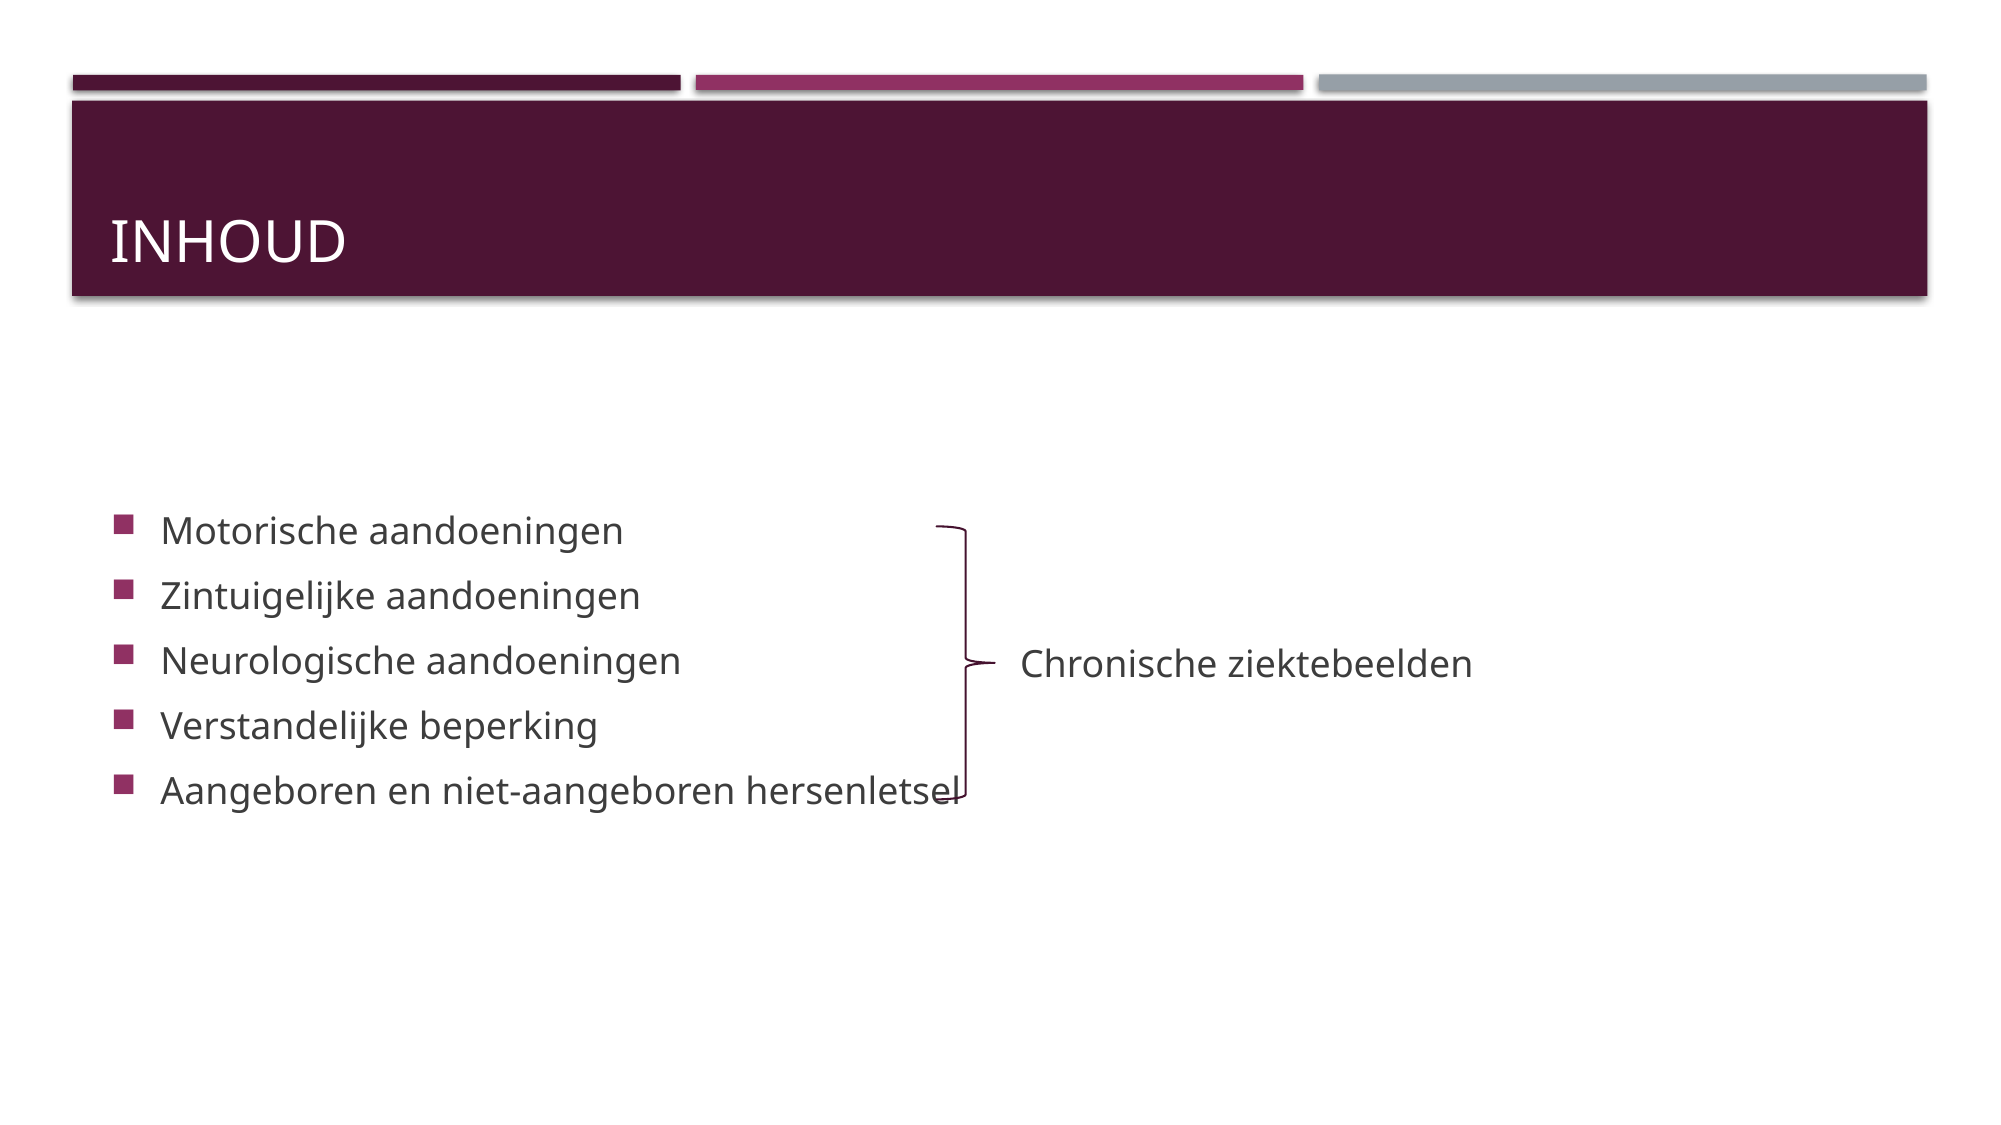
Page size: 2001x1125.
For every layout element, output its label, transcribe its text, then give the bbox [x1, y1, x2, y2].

list Motorische aandoeningen Zintuigelijke aandoeningen Neurologische aandoeningen Verstandelijke beperking Aangeboren en niet-aangeboren hersenletsel [95, 357, 1905, 962]
text_box [935, 525, 996, 801]
text_box Chronische ziektebeelden [1005, 632, 1527, 693]
title inhoud [95, 115, 1905, 282]
